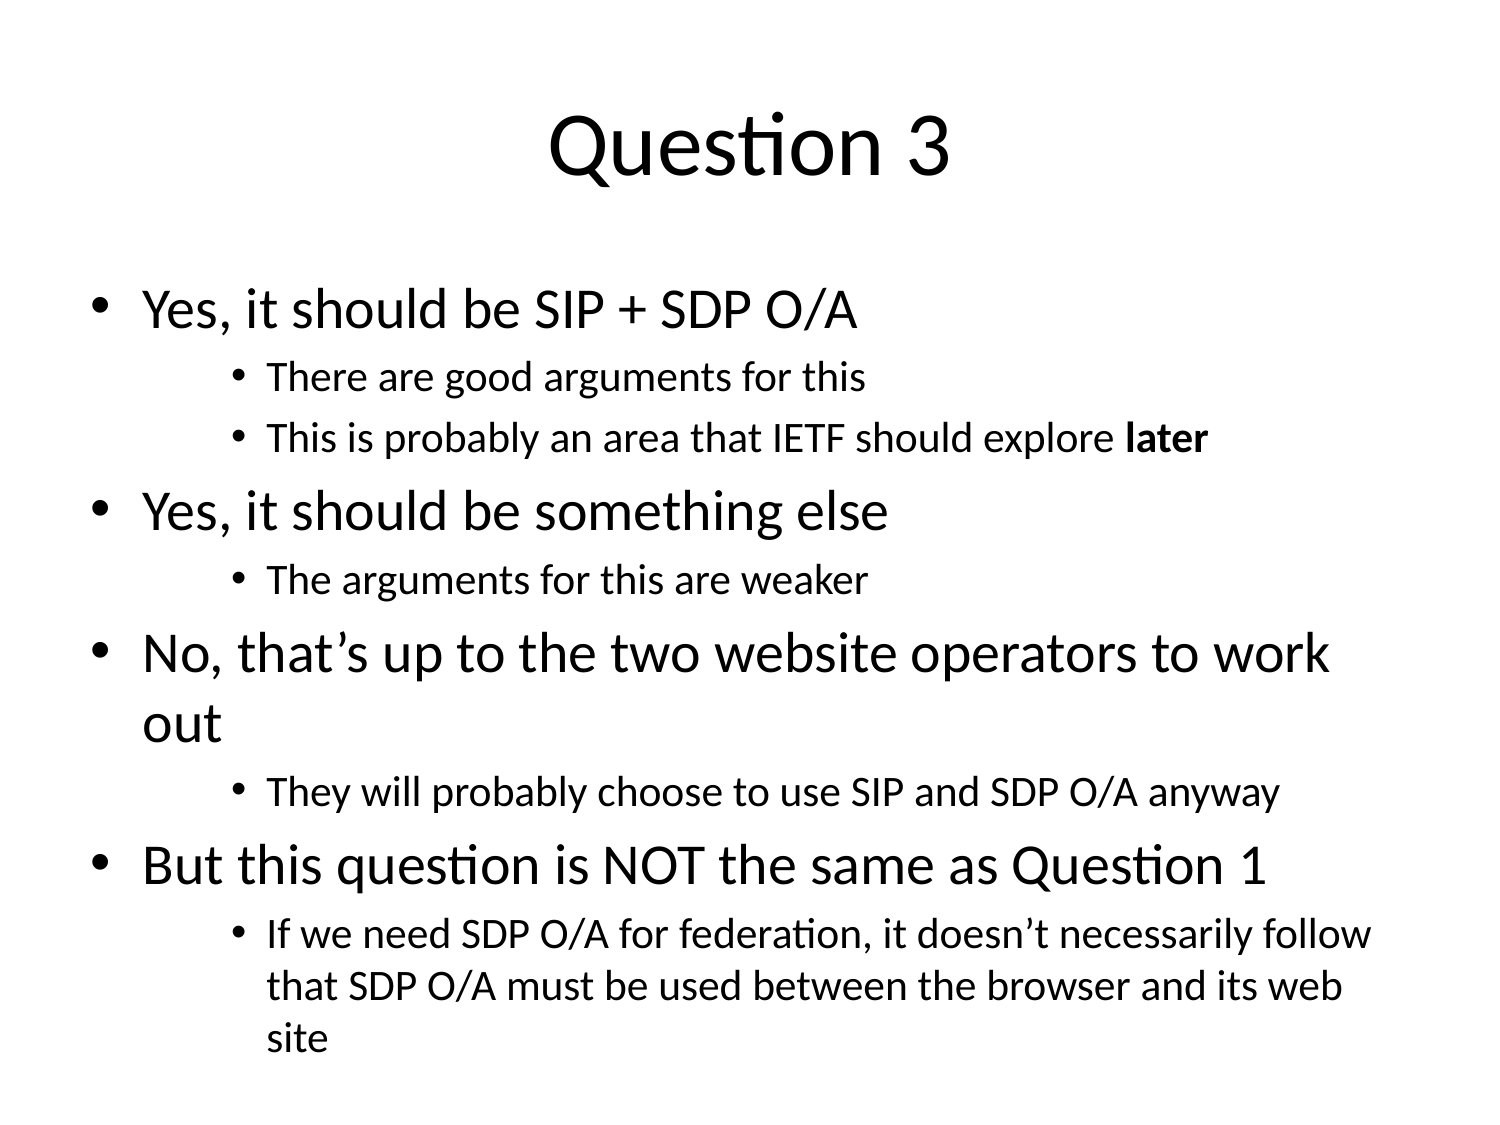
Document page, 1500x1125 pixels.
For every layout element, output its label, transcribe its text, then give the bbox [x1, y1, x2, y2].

title Question 3 [75, 45, 1425, 233]
list Yes, it should be SIP + SDP O/A There are good arguments for this This is probably an area that IETF should explore later Yes, it should be something else The arguments for this are weaker No, that’s up to the two website operators to work out They will probably choose to use SIP and SDP O/A anyway But this question is NOT the same as Question 1 If we need SDP O/A for federation, it doesn’t necessarily follow that SDP O/A must be used between the browser and its web site [75, 262, 1425, 1075]
